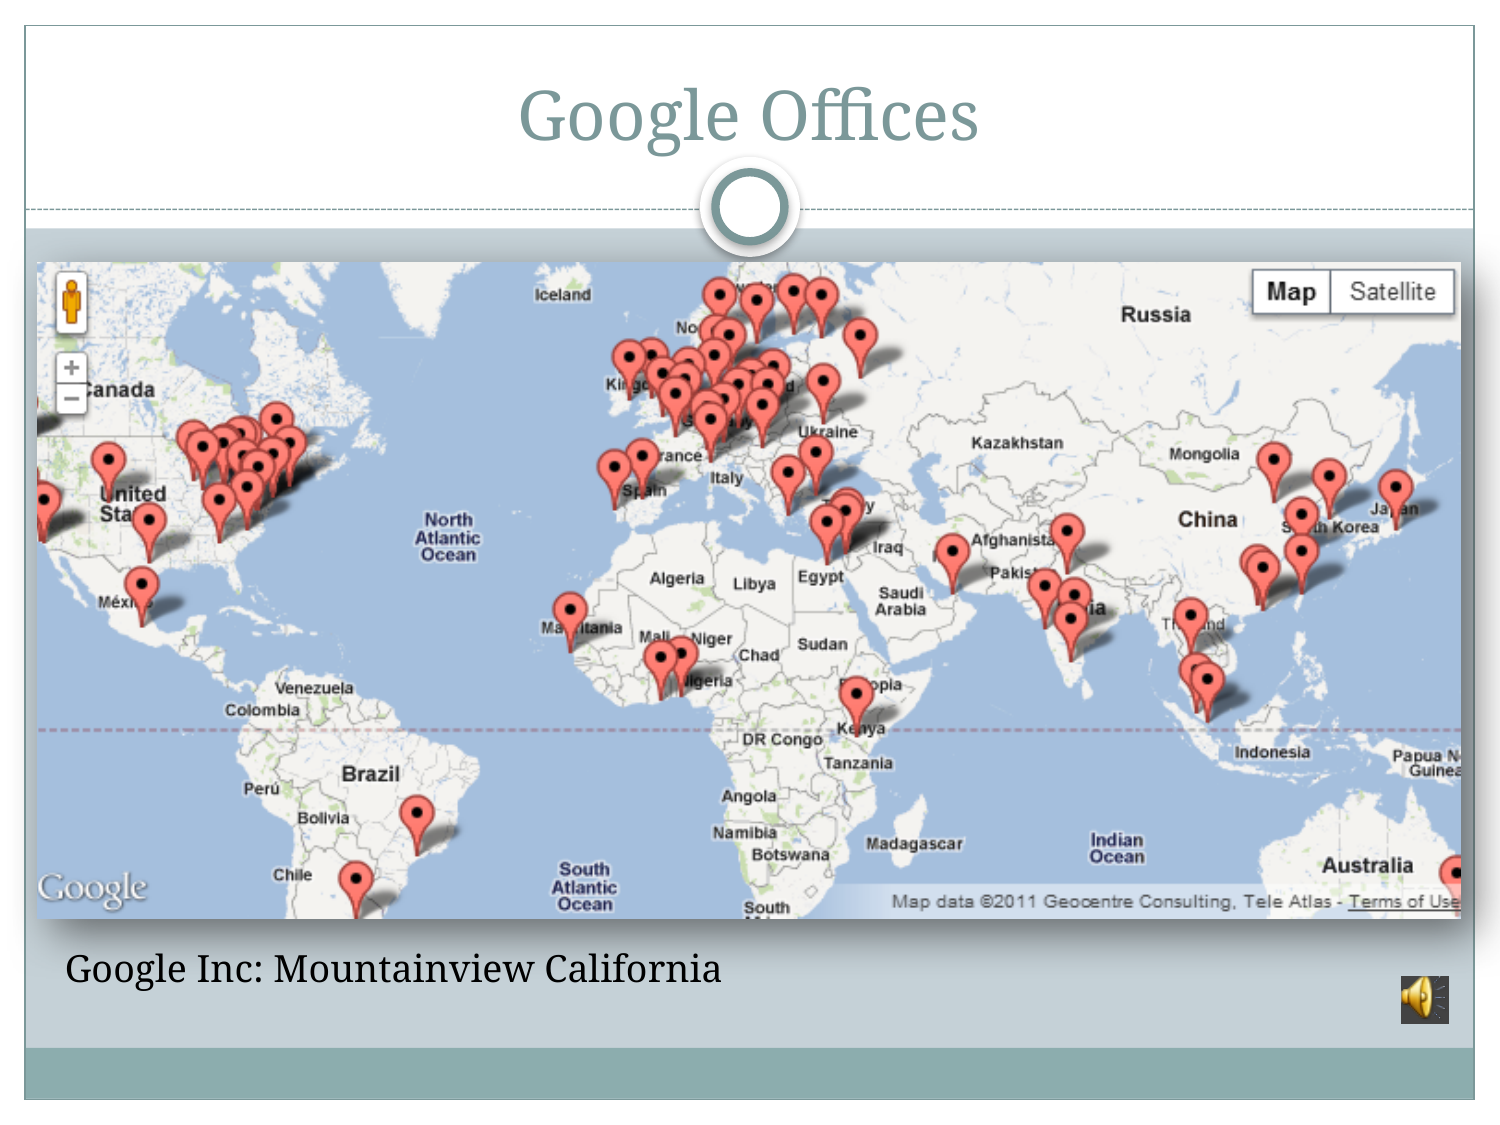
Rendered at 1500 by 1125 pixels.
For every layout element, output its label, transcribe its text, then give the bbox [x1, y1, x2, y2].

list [37, 262, 1461, 919]
text_box Google Inc: Mountainview California [49, 937, 1163, 998]
picture [1399, 974, 1451, 1026]
title Google Offices [49, 37, 1450, 162]
